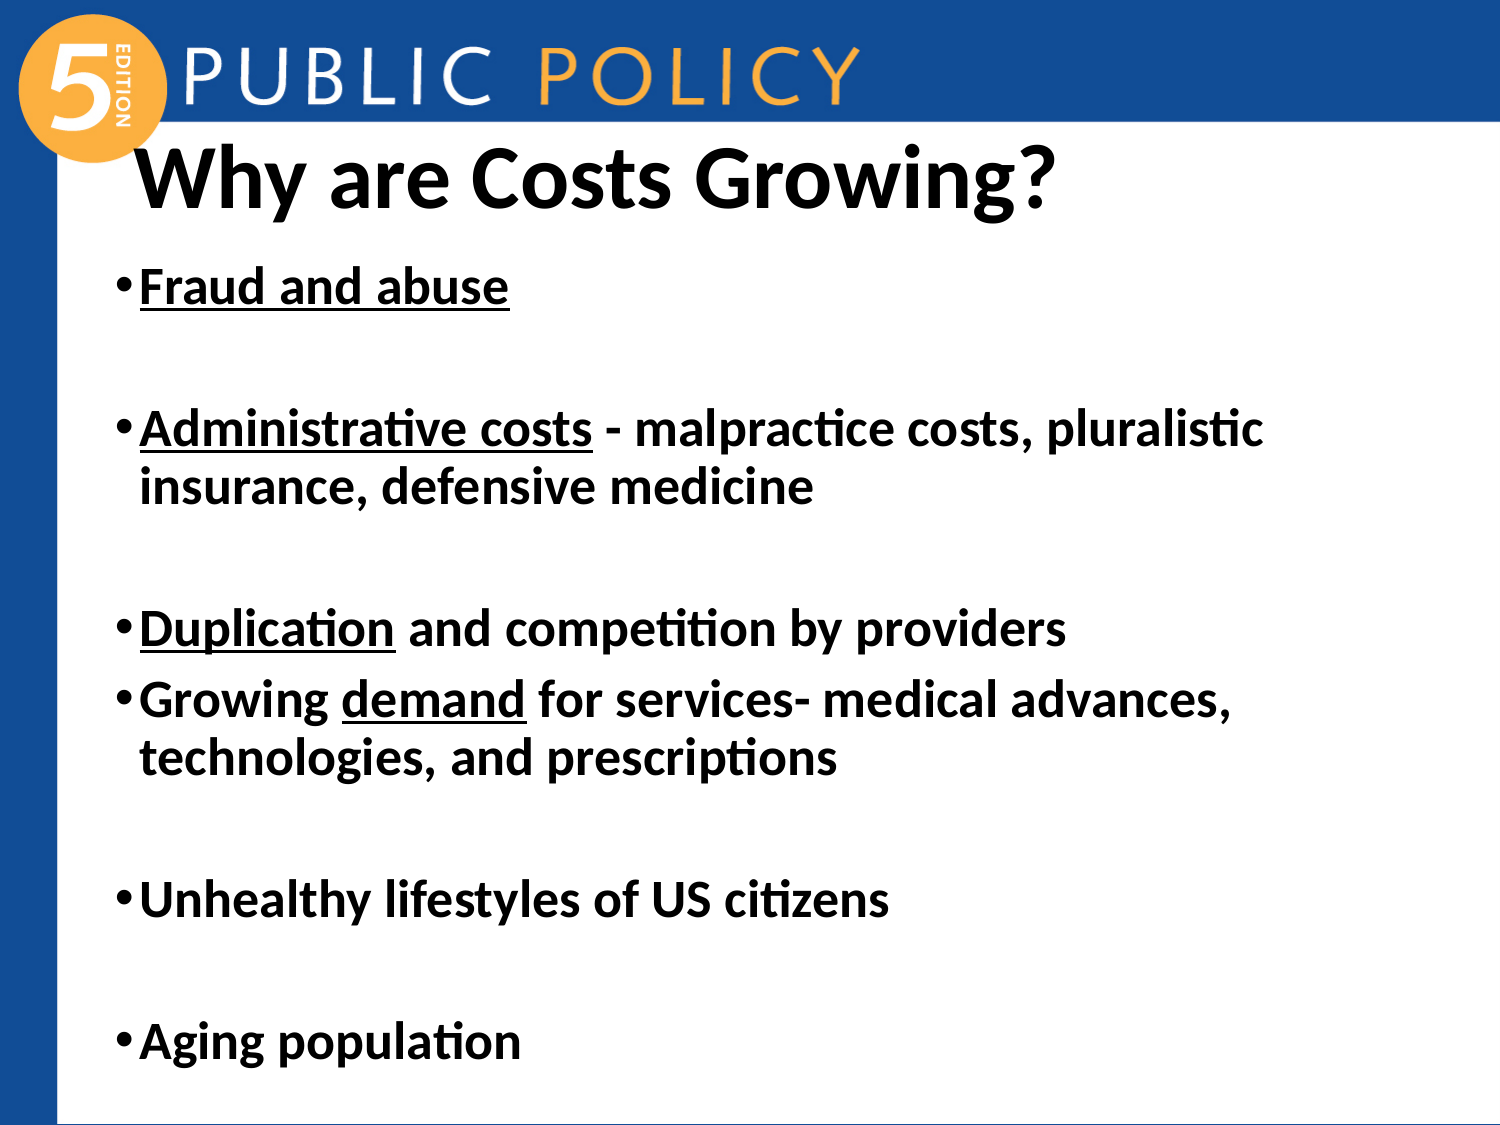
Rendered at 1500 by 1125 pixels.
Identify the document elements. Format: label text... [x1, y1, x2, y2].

title Why are Costs Growing? [118, 70, 1413, 288]
list Fraud and abuse Administrative costs - malpractice costs, pluralistic insurance, defensive medicine Duplication and competition by providers Growing demand for services- medical advances, technologies, and prescriptions Unhealthy lifestyles of US citizens Aging population [99, 249, 1425, 1088]
picture [0, 0, 1500, 1125]
